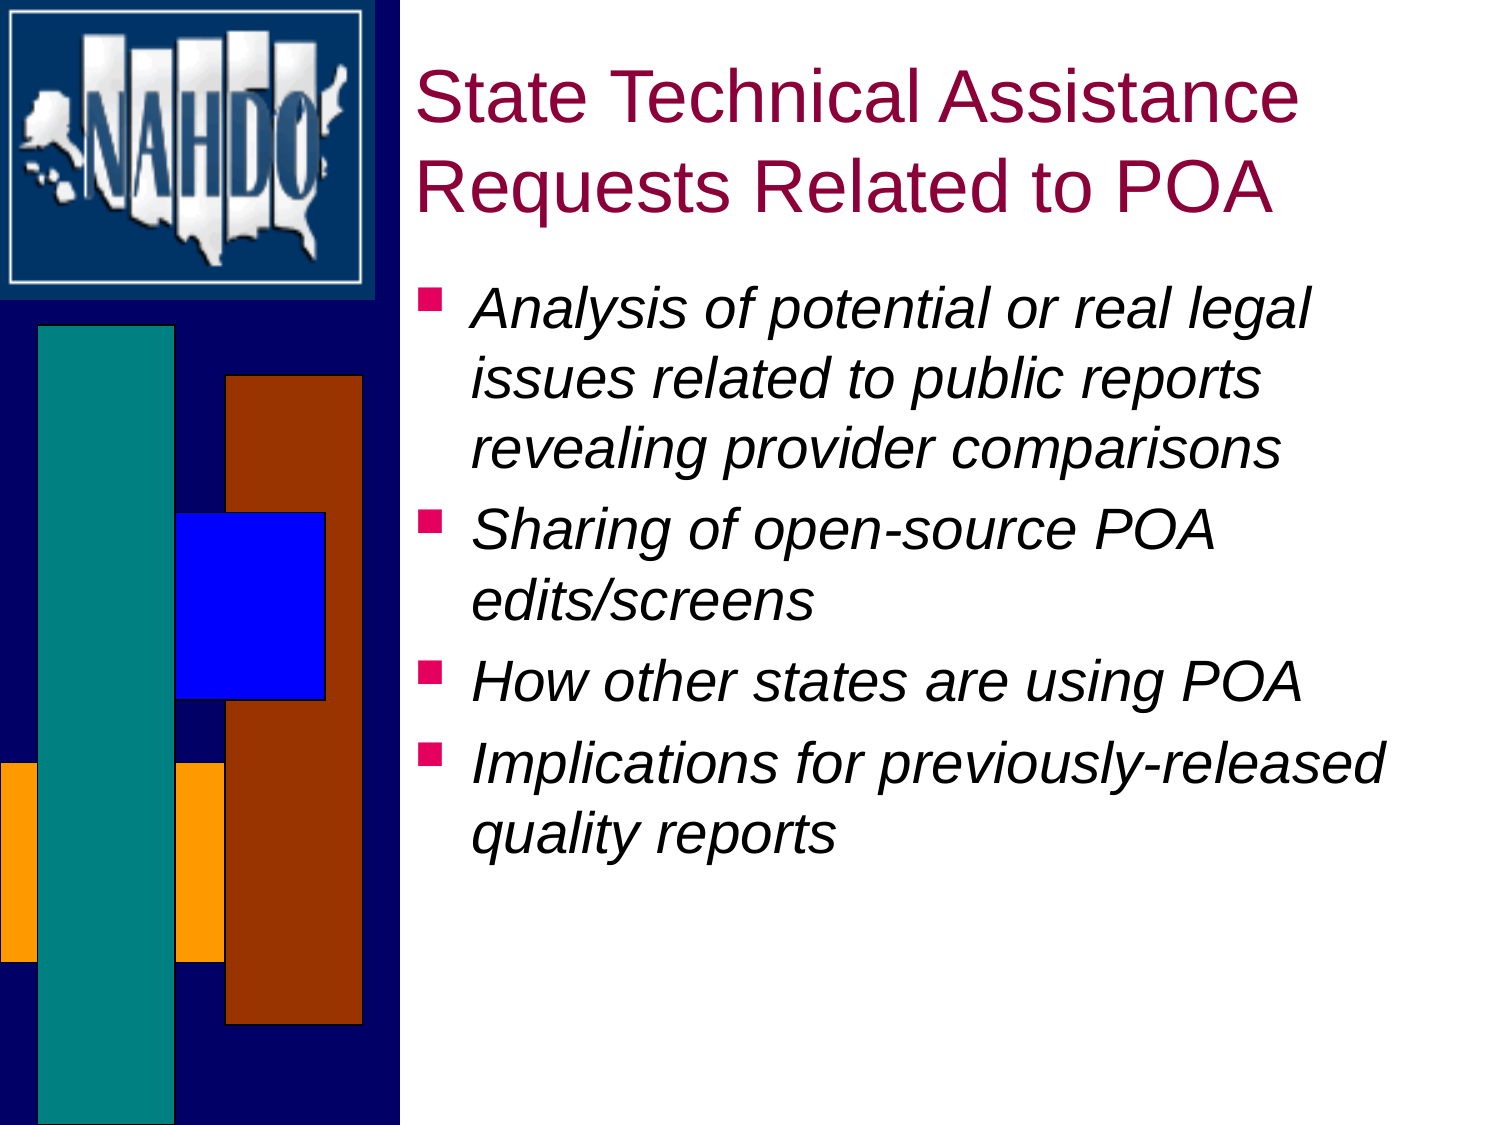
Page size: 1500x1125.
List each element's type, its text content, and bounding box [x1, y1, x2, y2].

list Analysis of potential or real legal issues related to public reports revealing provider comparisons Sharing of open-source POA edits/screens How other states are using POA Implications for previously-released quality reports [399, 262, 1451, 1001]
title State Technical Assistance Requests Related to POA [399, 37, 1451, 238]
picture [0, 0, 375, 300]
